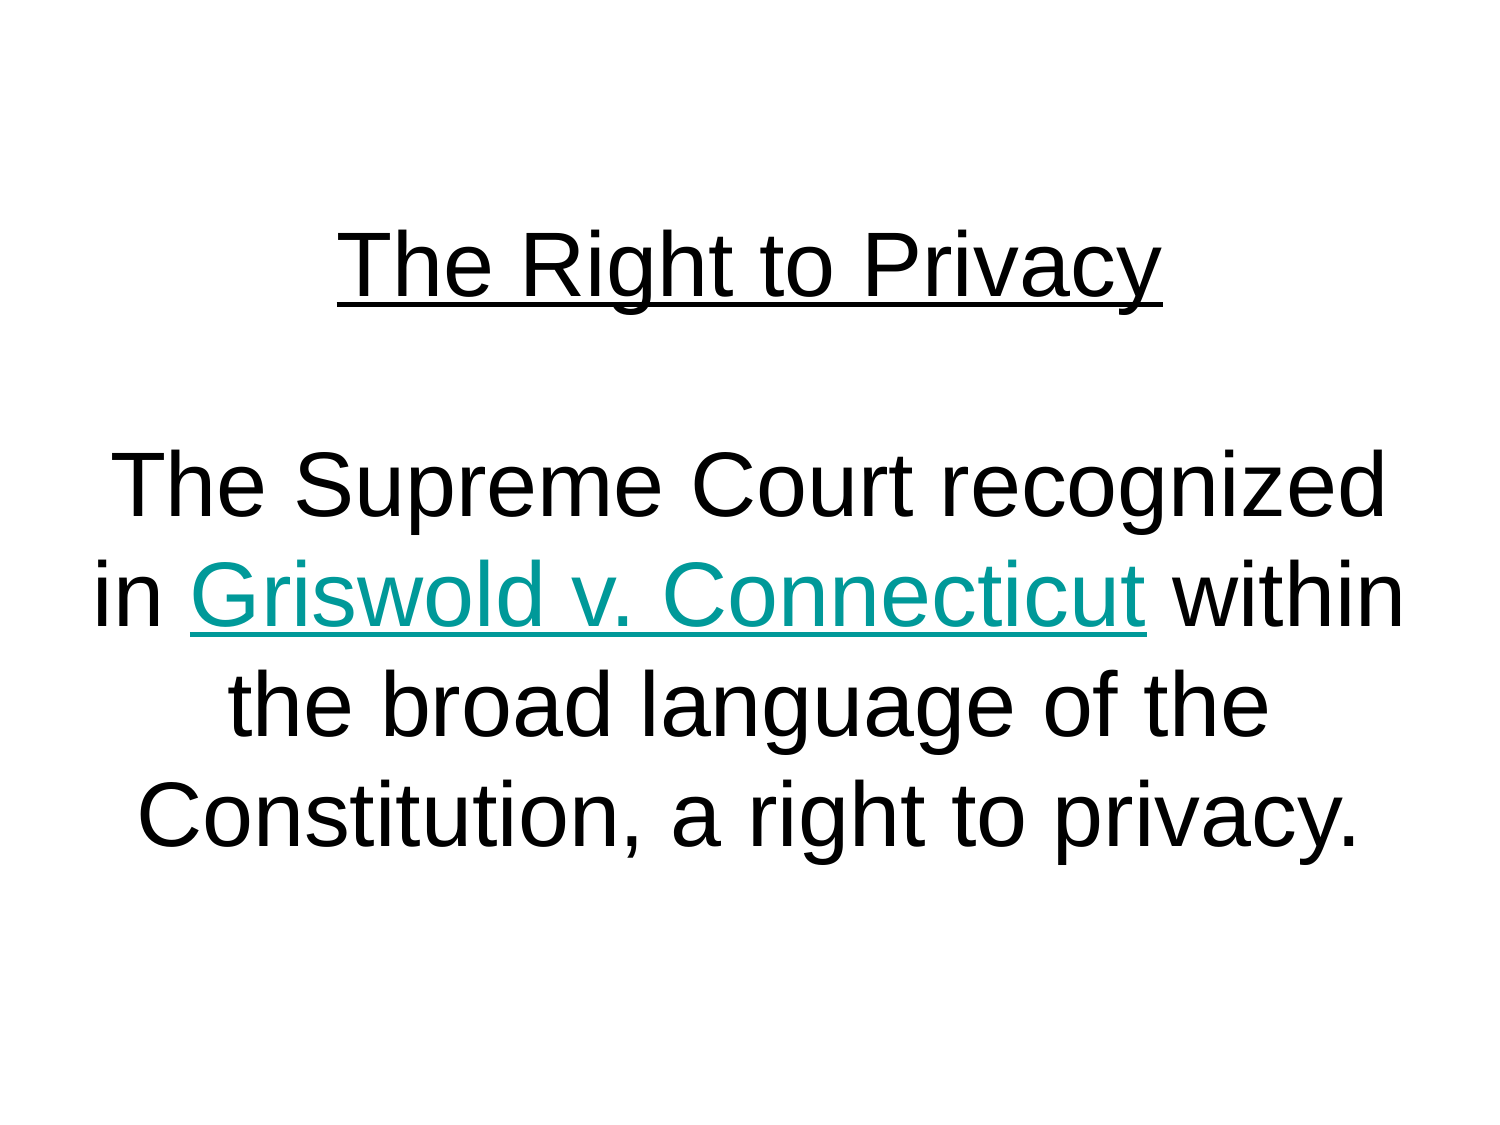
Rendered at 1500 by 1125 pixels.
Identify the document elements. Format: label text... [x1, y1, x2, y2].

title The Right to Privacy The Supreme Court recognized in Griswold v. Connecticut within the broad language of the Constitution, a right to privacy. [74, 44, 1426, 1026]
